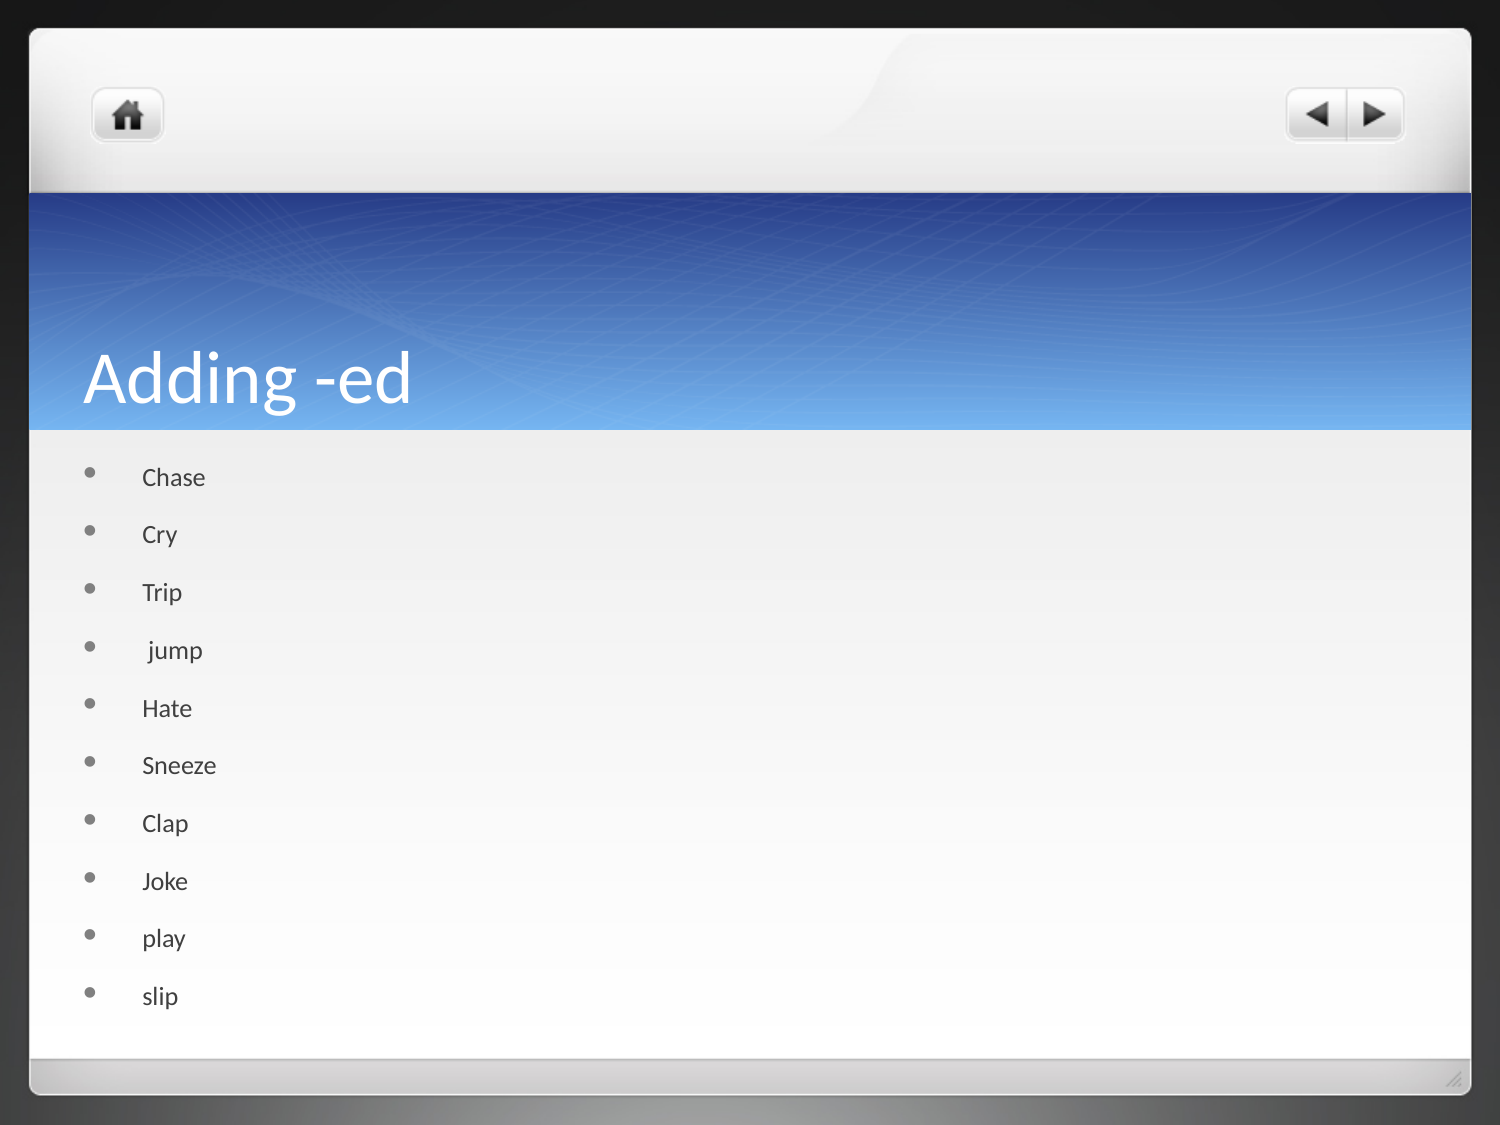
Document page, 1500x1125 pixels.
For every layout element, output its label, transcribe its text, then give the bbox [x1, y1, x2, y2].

picture [0, 0, 1500, 1125]
title Adding -ed [68, 238, 1432, 427]
list Chase Cry Trip jump Hate Sneeze Clap Joke play slip [68, 452, 1432, 1025]
